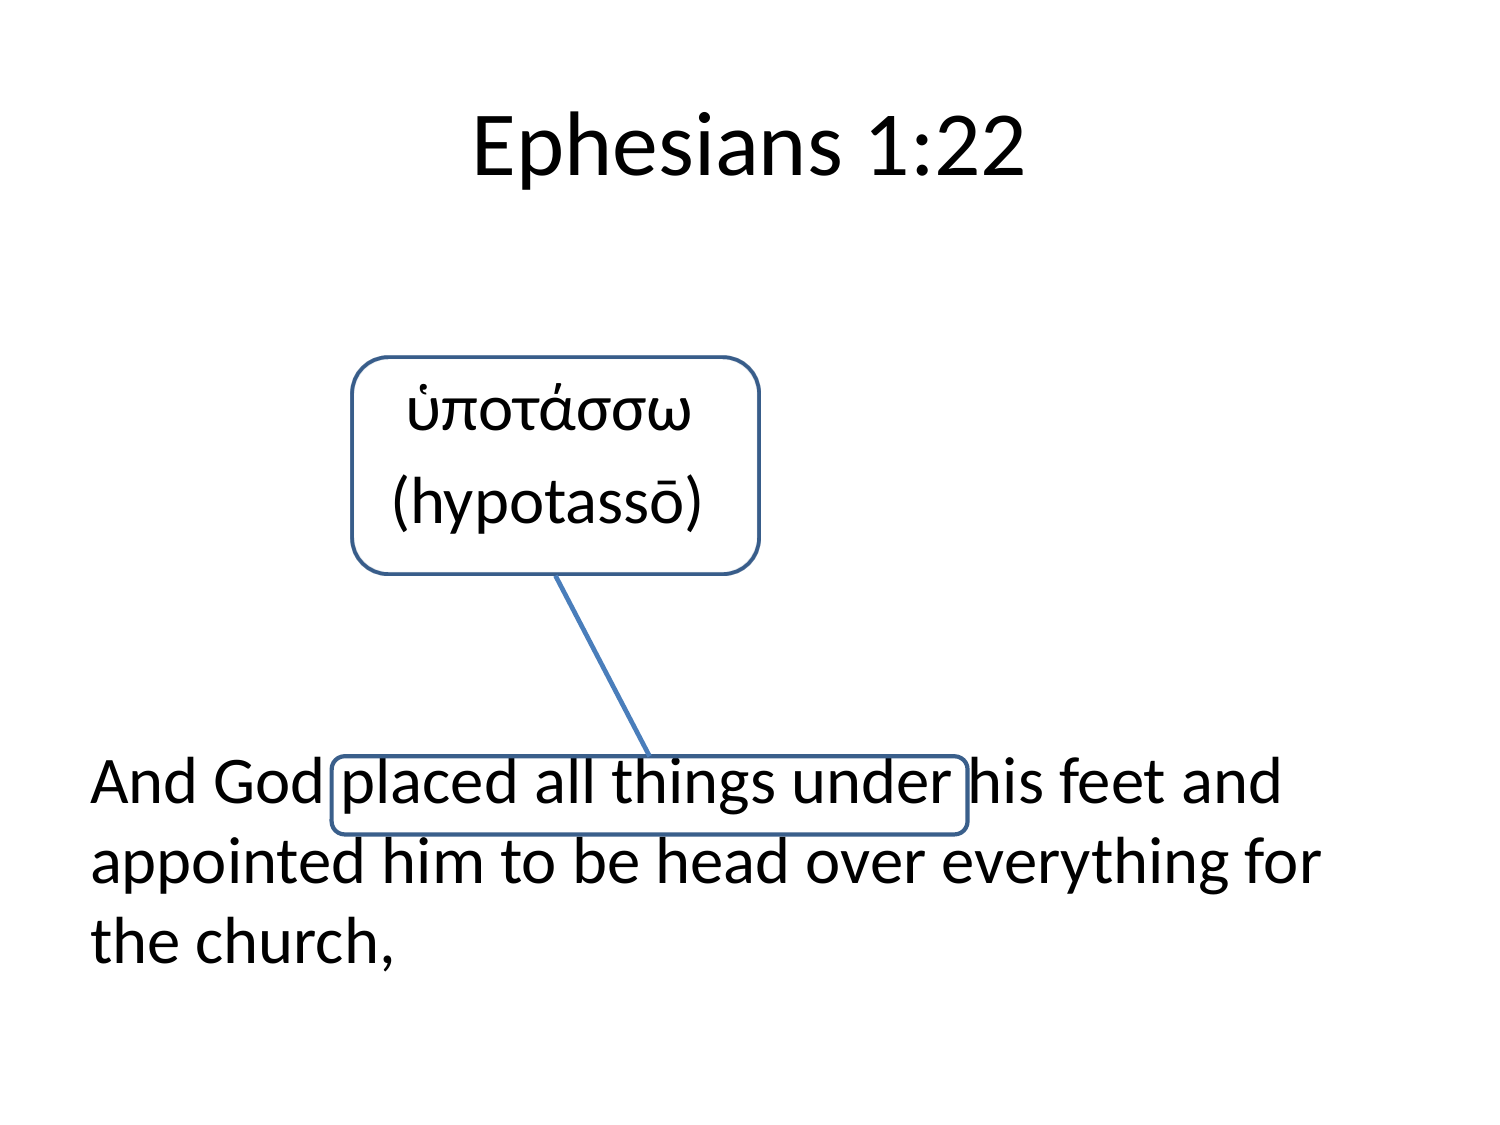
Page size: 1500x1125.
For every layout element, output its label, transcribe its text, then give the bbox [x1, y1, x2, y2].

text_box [555, 575, 650, 757]
title Ephesians 1:22 [75, 45, 1425, 233]
text_box [329, 754, 970, 837]
list ὑποτάσσω (hypotassō) And God placed all things under his feet and appointed him to be head over everything for the church, [75, 262, 1425, 1005]
picture [350, 355, 761, 576]
